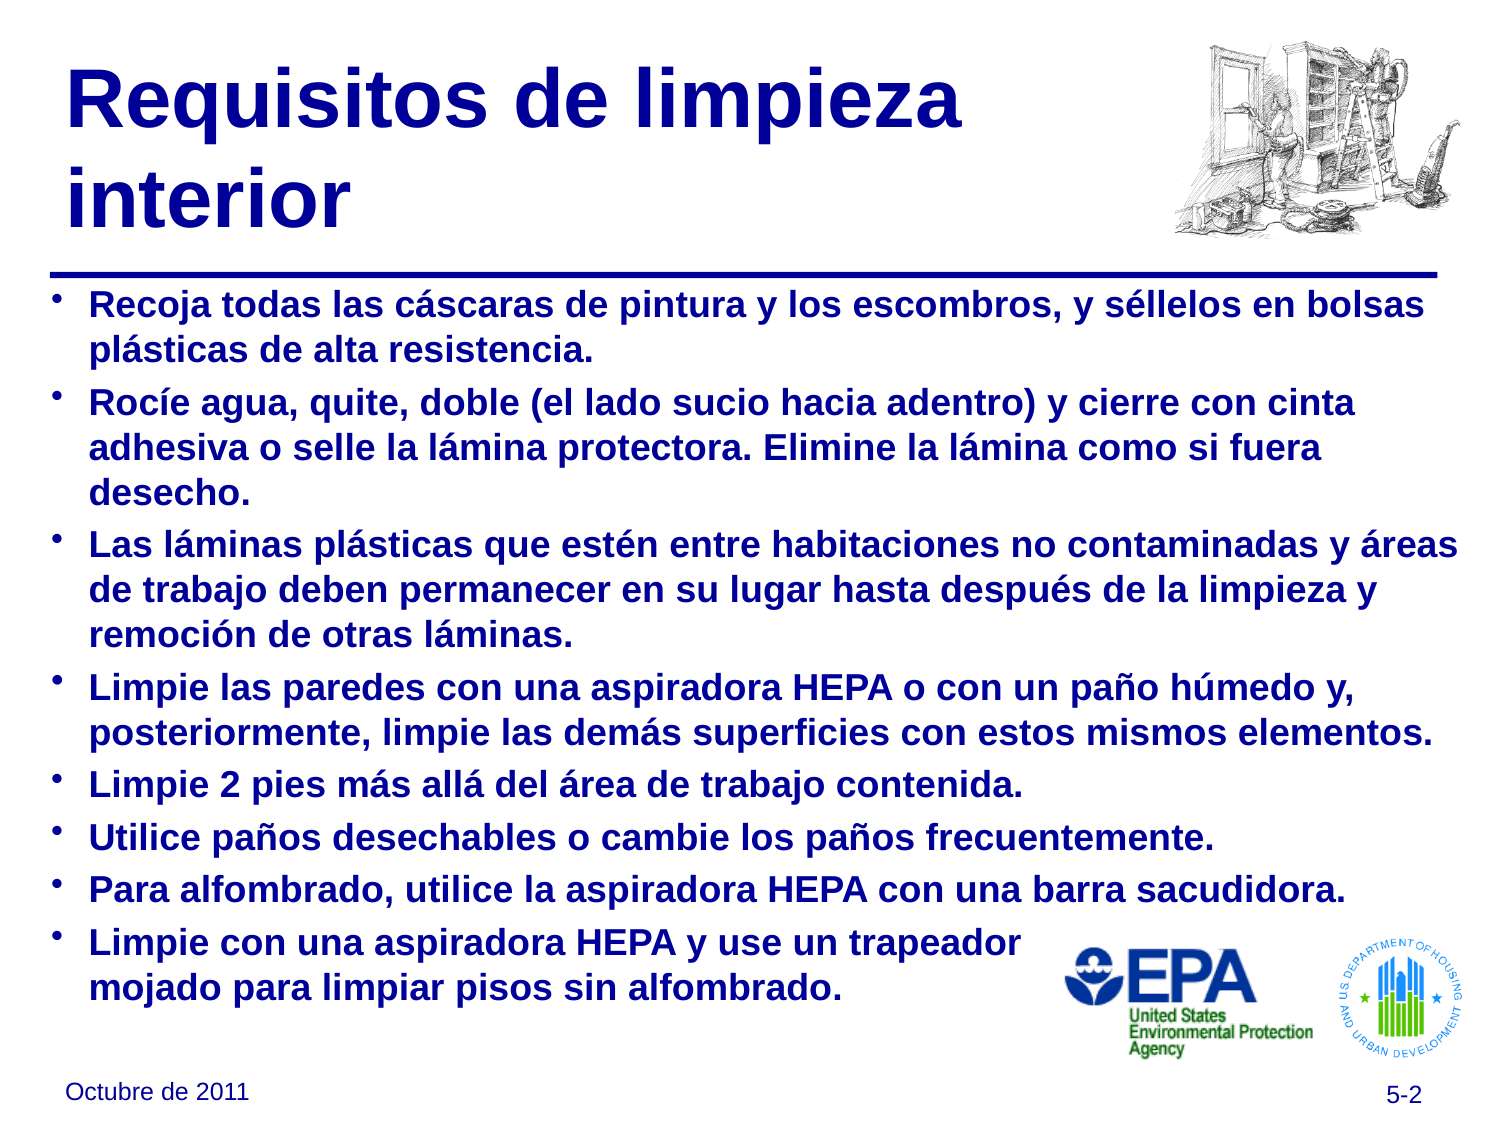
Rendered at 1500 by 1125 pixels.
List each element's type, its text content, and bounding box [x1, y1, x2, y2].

picture [1174, 37, 1463, 240]
slide_number Octubre de 2011 [49, 1086, 363, 1125]
title Requisitos de limpieza interior [49, 49, 1169, 238]
list Recoja todas las cáscaras de pintura y los escombros, y séllelos en bolsas plásticas de alta resistencia. Rocíe agua, quite, doble (el lado sucio hacia adentro) y cierre con cinta adhesiva o selle la lámina protectora. Elimine la lámina como si fuera desecho. Las láminas plásticas que estén entre habitaciones no contaminadas y áreas de trabajo deben permanecer en su lugar hasta después de la limpieza y remoción de otras láminas. Limpie las paredes con una aspiradora HEPA o con un paño húmedo y, posteriormente, limpie las demás superficies con estos mismos elementos. Limpie 2 pies más allá del área de trabajo contenida. Utilice paños desechables o cambie los paños frecuentemente. Para alfombrado, utilice la aspiradora HEPA con una barra sacudidora. Limpie con una aspiradora HEPA y use un trapeador mojado para limpiar pisos sin alfombrado. [35, 272, 1487, 1086]
slide_number 5-2 [1124, 1086, 1438, 1125]
